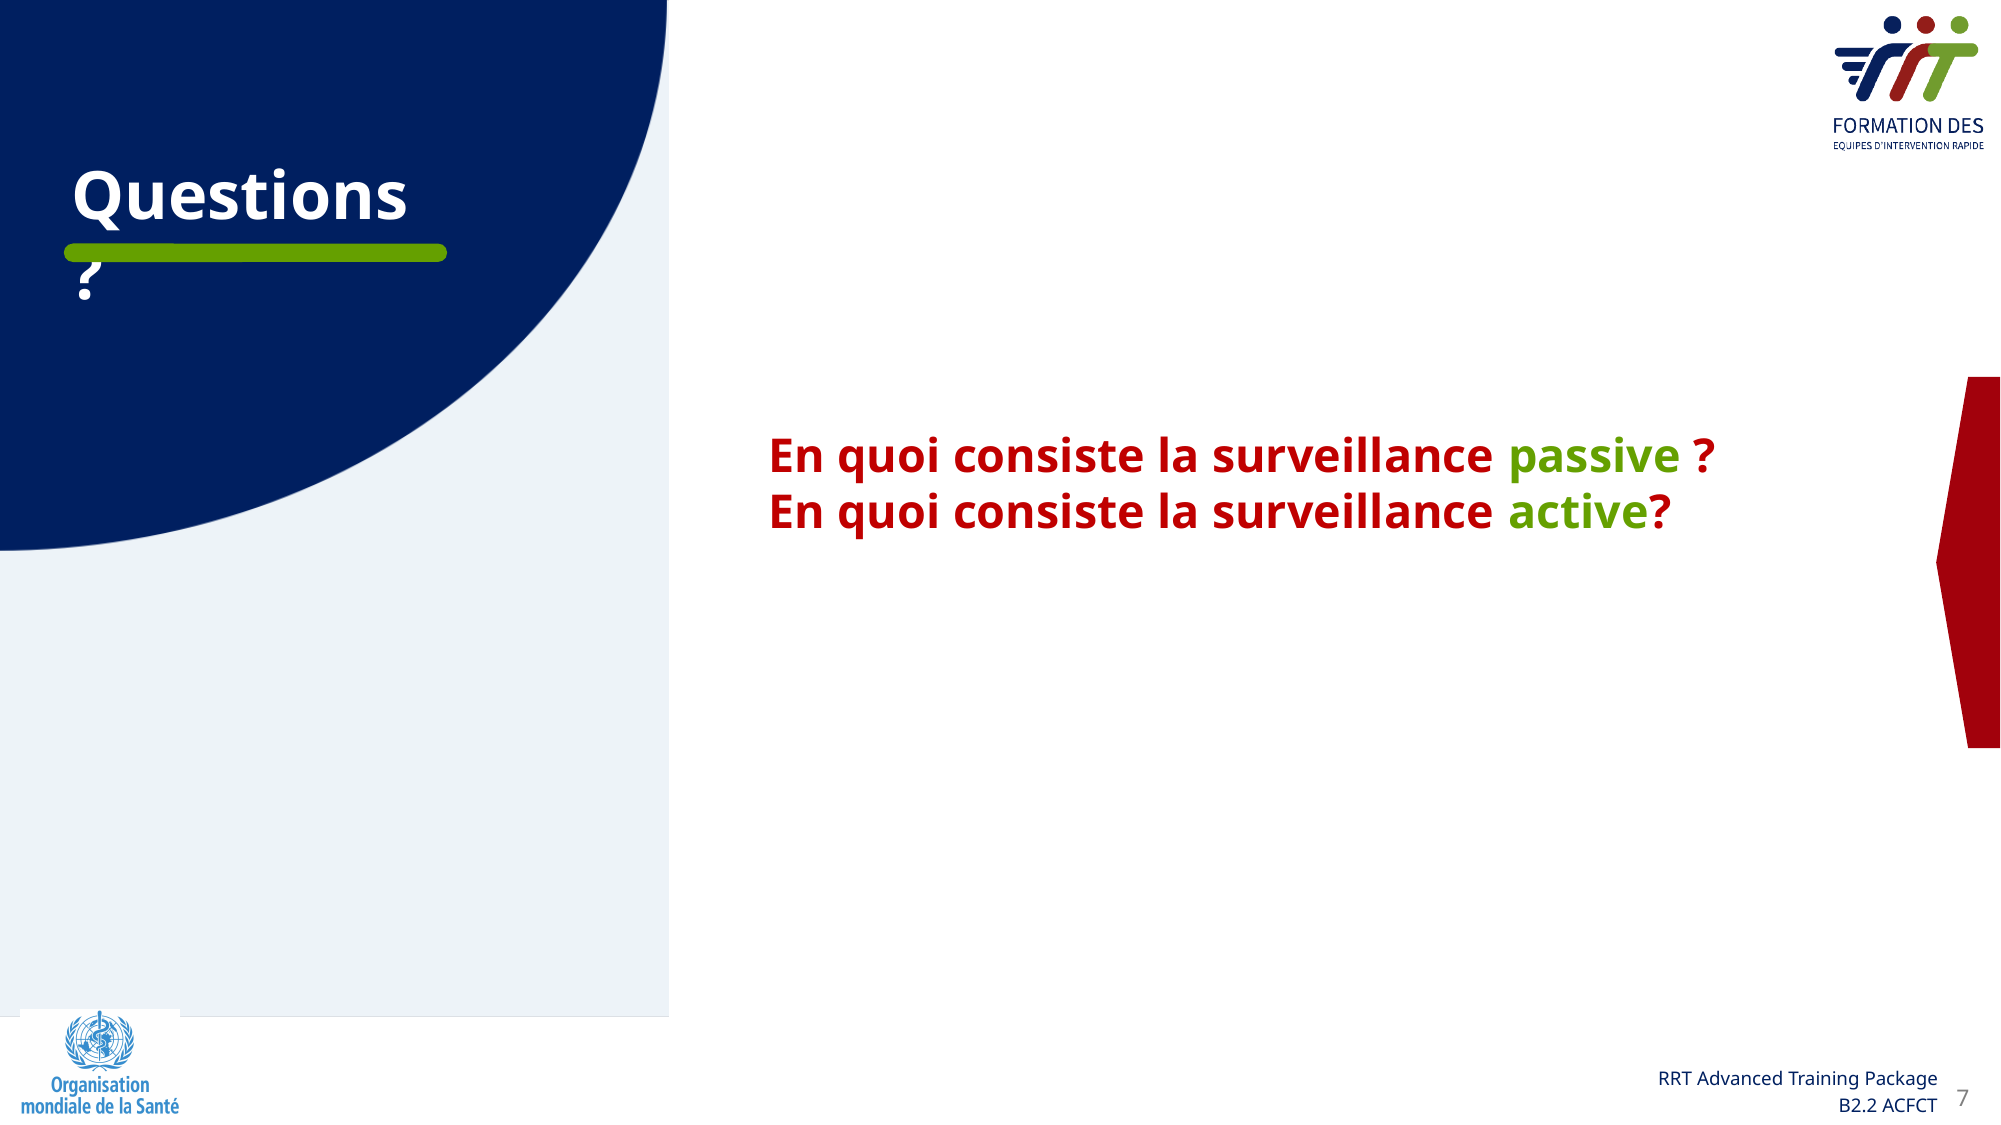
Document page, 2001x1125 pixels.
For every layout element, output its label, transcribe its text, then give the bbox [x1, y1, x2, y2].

picture [0, 0, 669, 1115]
title En quoi consiste la surveillance passive ? En quoi consiste la surveillance active? [760, 378, 1833, 586]
picture [1833, 15, 1984, 151]
